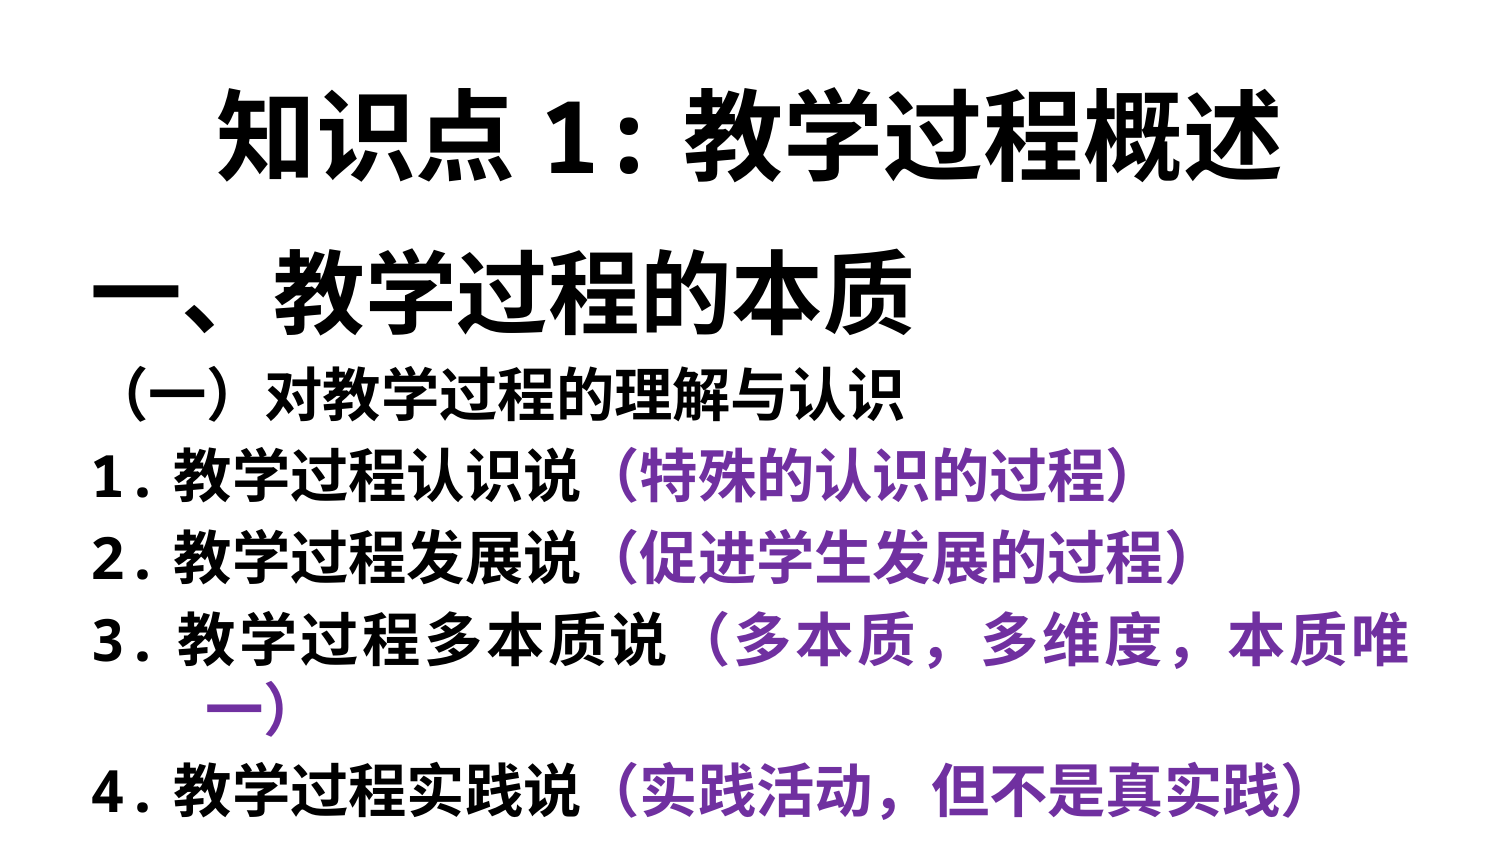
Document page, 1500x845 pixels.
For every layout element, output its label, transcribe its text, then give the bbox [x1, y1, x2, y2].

list 一、教学过程的本质 （一）对教学过程的理解与认识 1.教学过程认识说（特殊的认识的过程） 2.教学过程发展说（促进学生发展的过程） 3.教学过程多本质说（多本质，多维度，本质唯一） 4.教学过程实践说（实践活动，但不是真实践） [74, 228, 1426, 784]
title 知识点1:教学过程概述 [74, 73, 1426, 194]
